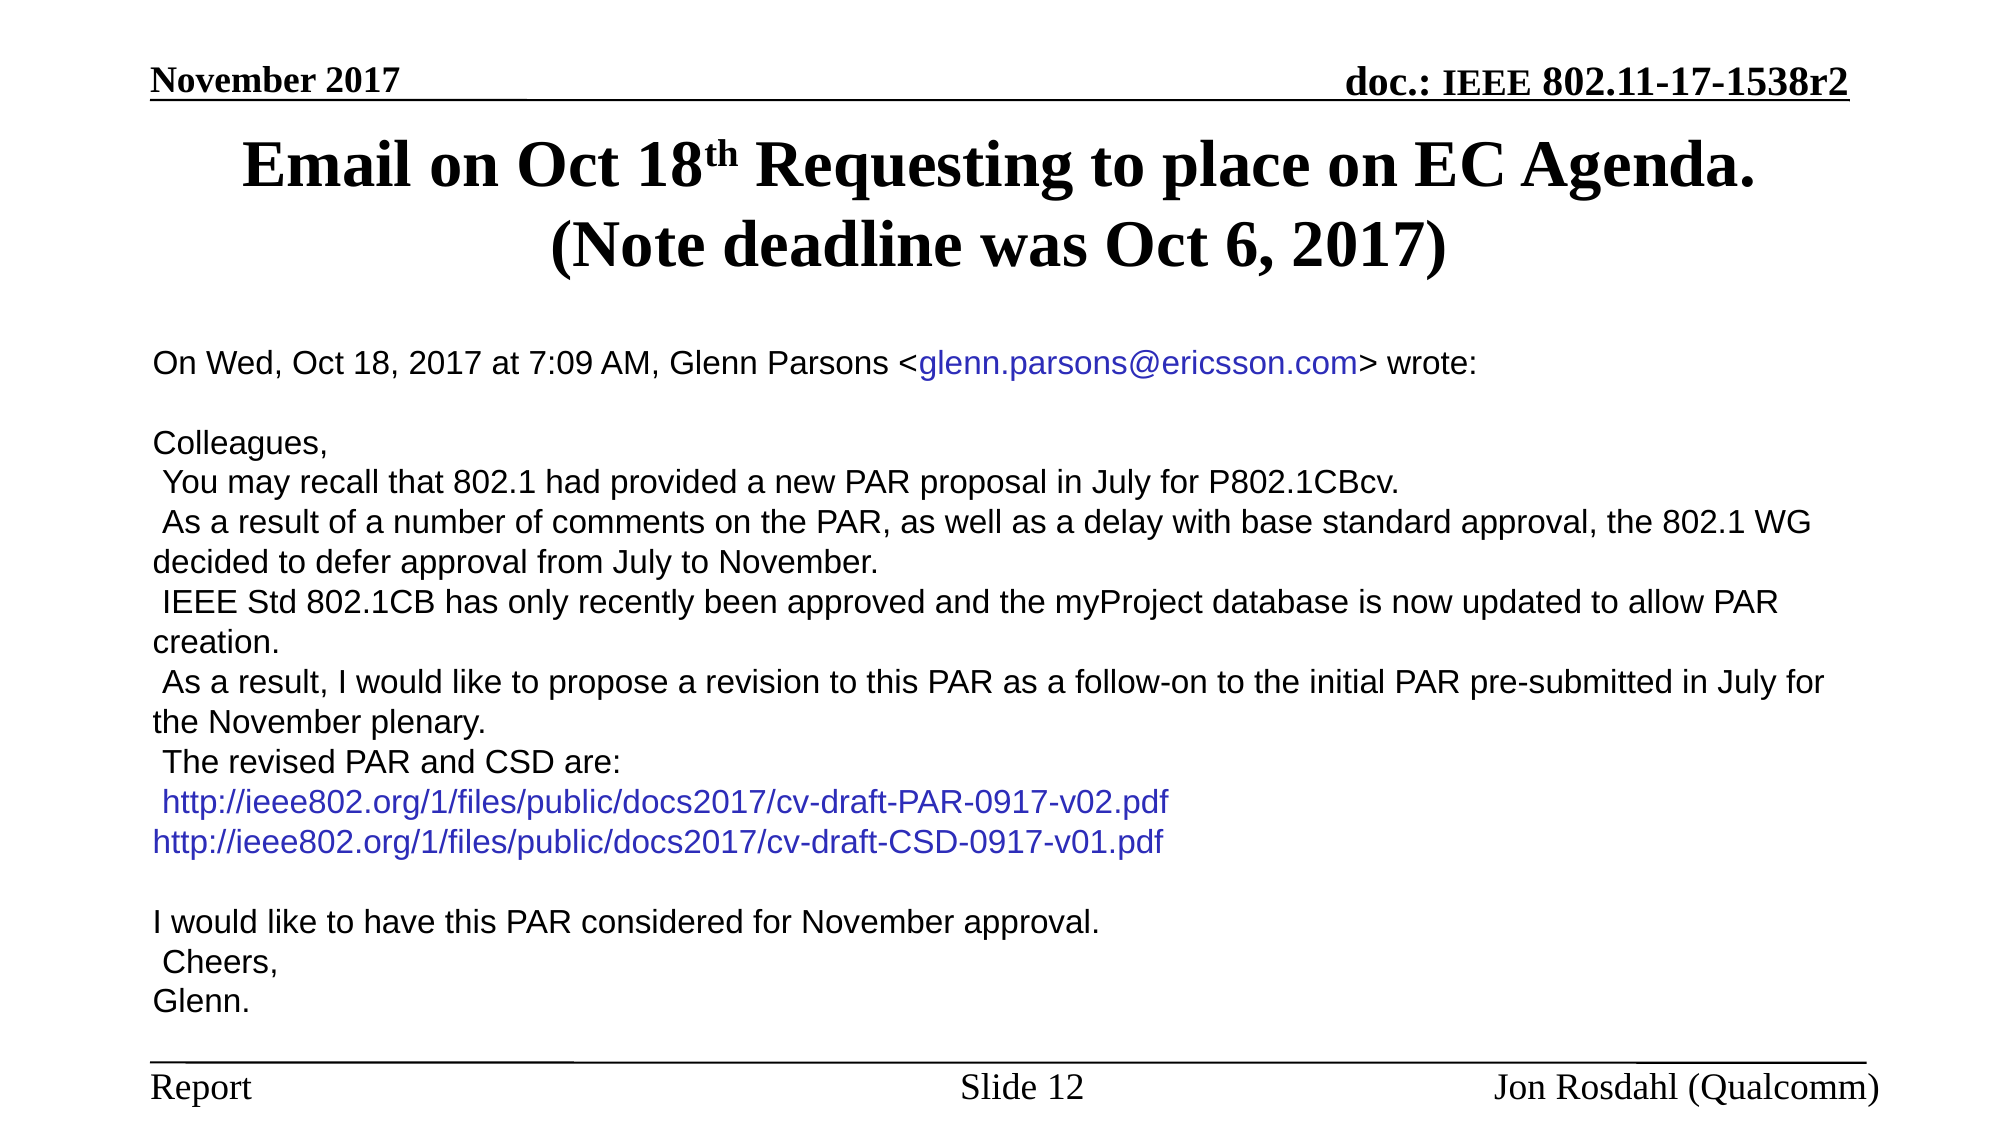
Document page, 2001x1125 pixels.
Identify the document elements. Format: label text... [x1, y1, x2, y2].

list On Wed, Oct 18, 2017 at 7:09 AM, Glenn Parsons <glenn.parsons@ericsson.com> wrote: Colleagues, You may recall that 802.1 had provided a new PAR proposal in July for P802.1CBcv. As a result of a number of comments on the PAR, as well as a delay with base standard approval, the 802.1 WG decided to defer approval from July to November. IEEE Std 802.1CB has only recently been approved and the myProject database is now updated to allow PAR creation. As a result, I would like to propose a revision to this PAR as a follow-on to the initial PAR pre-submitted in July for the November plenary. The revised PAR and CSD are: http://ieee802.org/1/files/public/docs2017/cv-draft-PAR-0917-v02.pdf http://ieee802.org/1/files/public/docs2017/cv-draft-CSD-0917-v01.pdf I would like to have this PAR considered for November approval. Cheers, Glenn. [137, 333, 1881, 1028]
slide_number Slide 12 [950, 1061, 1095, 1125]
title Email on Oct 18th Requesting to place on EC Agenda. (Note deadline was Oct 6, 2017) [149, 112, 1850, 288]
footer Jon Rosdahl (Qualcomm) [1436, 1061, 1881, 1108]
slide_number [149, 49, 431, 100]
